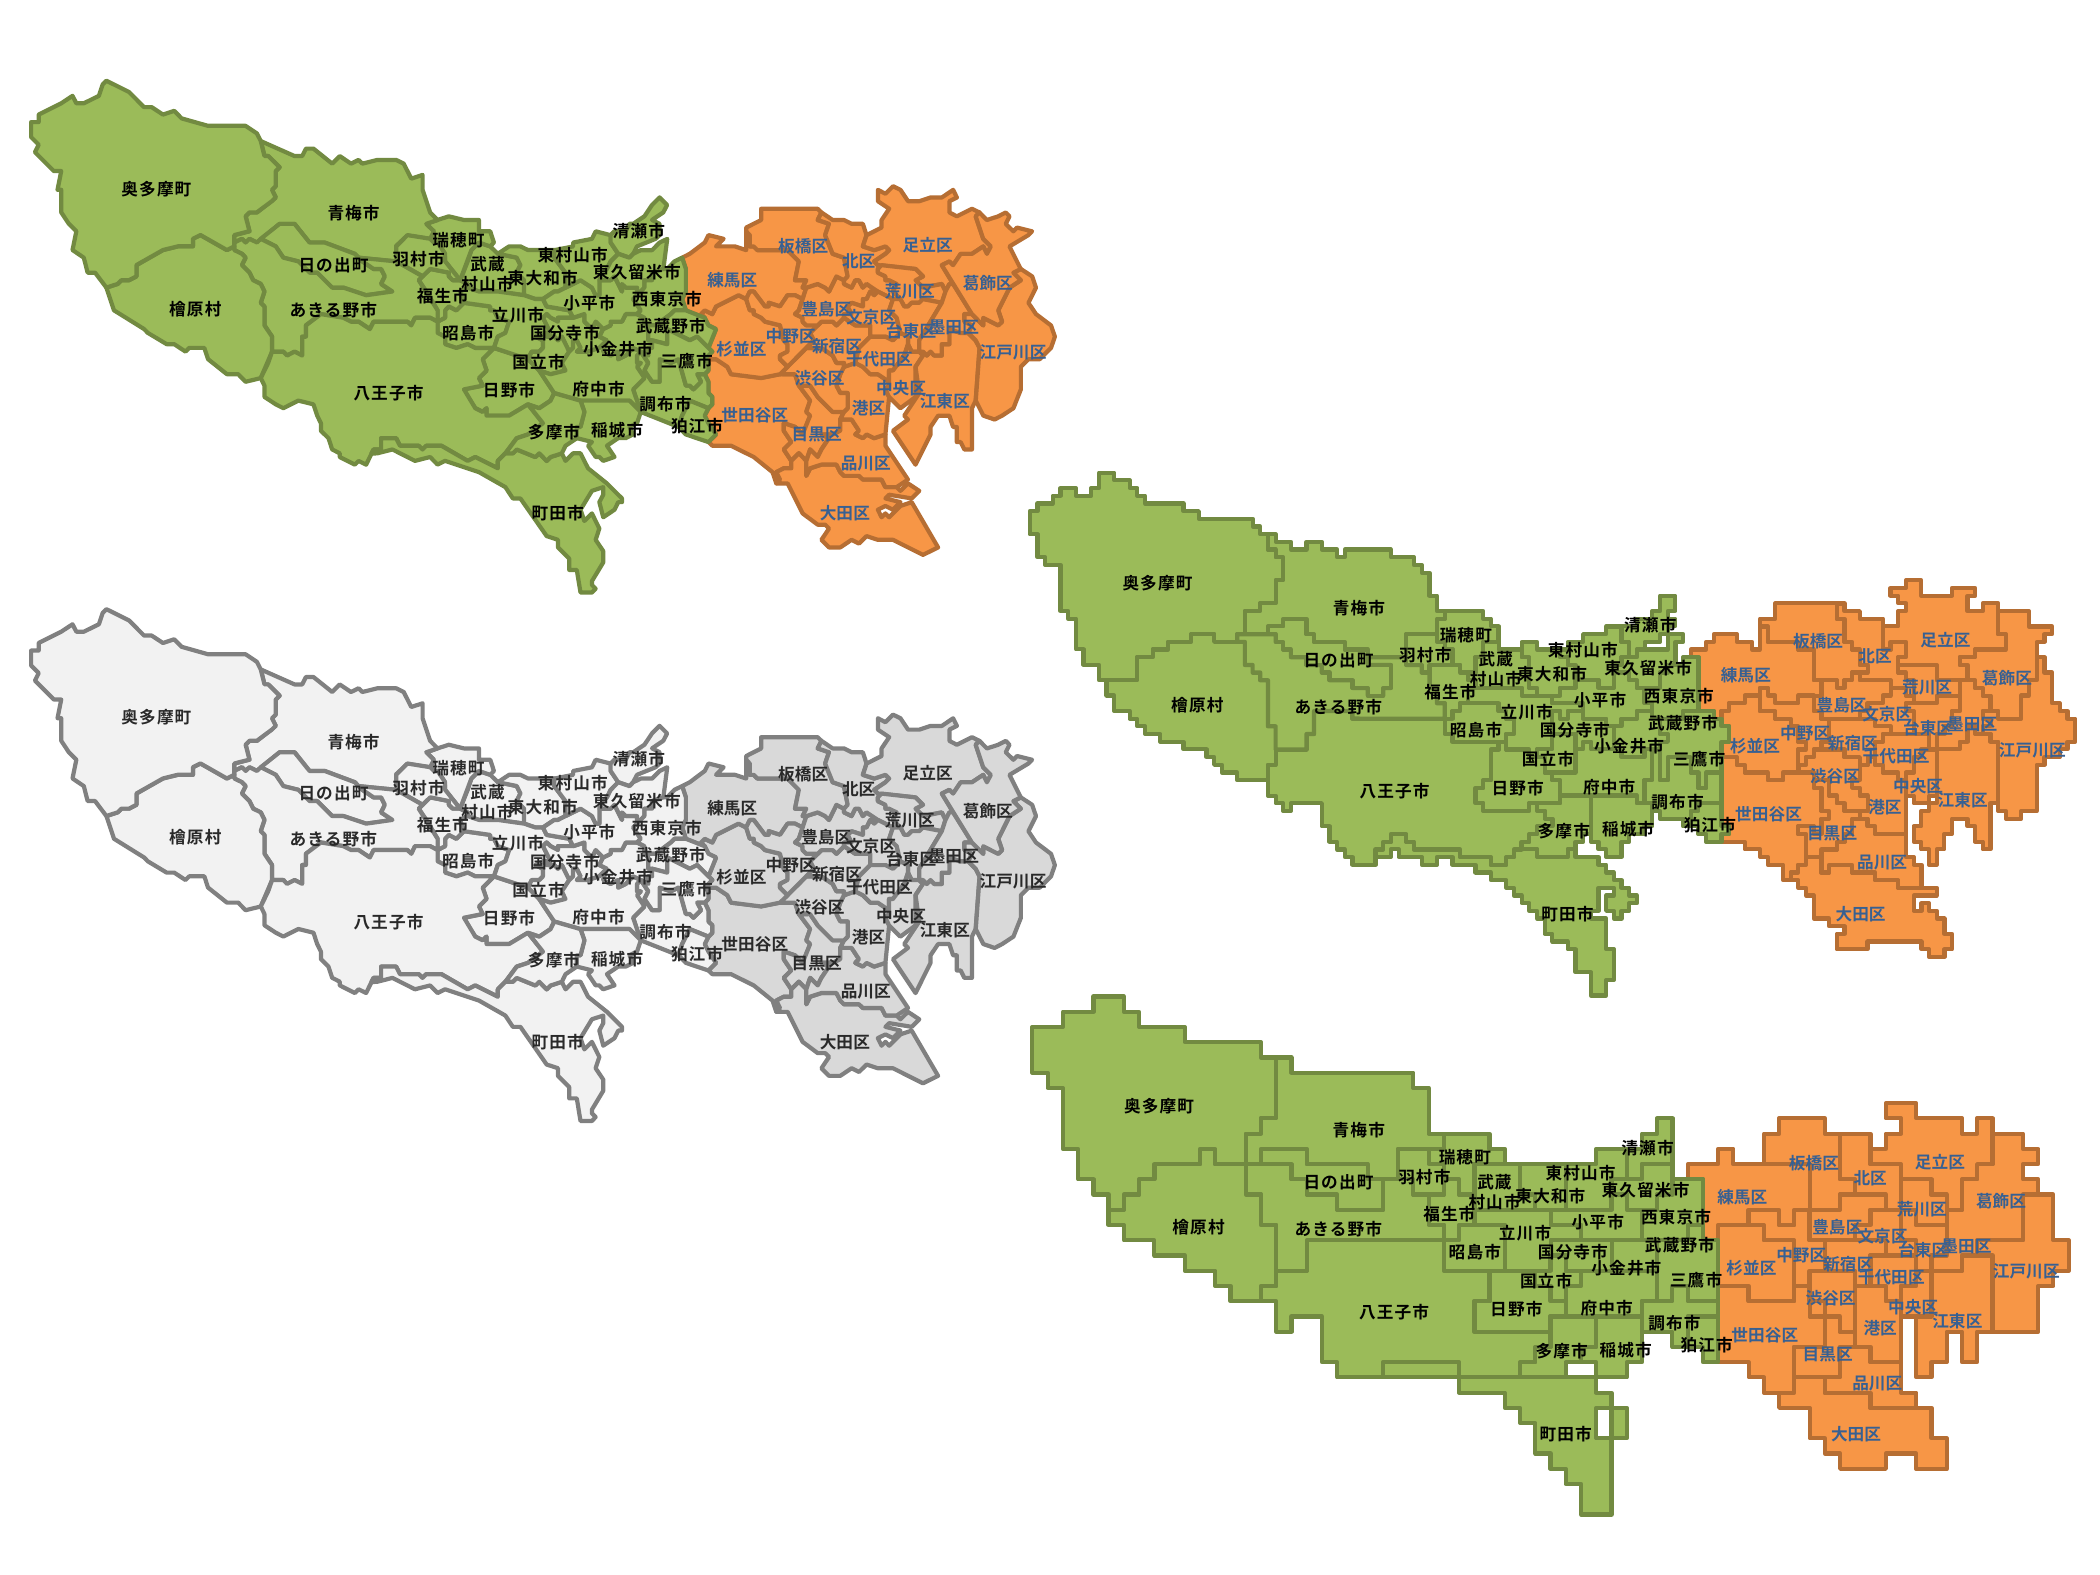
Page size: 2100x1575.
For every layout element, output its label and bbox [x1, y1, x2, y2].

text_box [1723, 1462, 2069, 1470]
text_box [744, 714, 1056, 754]
text_box [105, 699, 740, 1061]
text_box [1701, 1144, 2076, 1453]
text_box [30, 80, 717, 593]
text_box [1753, 1102, 2069, 1143]
text_box [1029, 472, 1730, 996]
text_box [105, 171, 740, 532]
text_box [744, 185, 1056, 225]
text_box [1106, 564, 1753, 933]
text_box [691, 755, 1062, 1061]
text_box [1705, 622, 2082, 933]
text_box [1032, 996, 1719, 1515]
text_box [721, 1069, 1056, 1084]
text_box [1757, 580, 2076, 621]
text_box [1734, 940, 2076, 958]
text_box [691, 227, 1062, 532]
text_box [721, 540, 1024, 556]
text_box [1108, 1087, 1749, 1453]
text_box [30, 608, 717, 1122]
